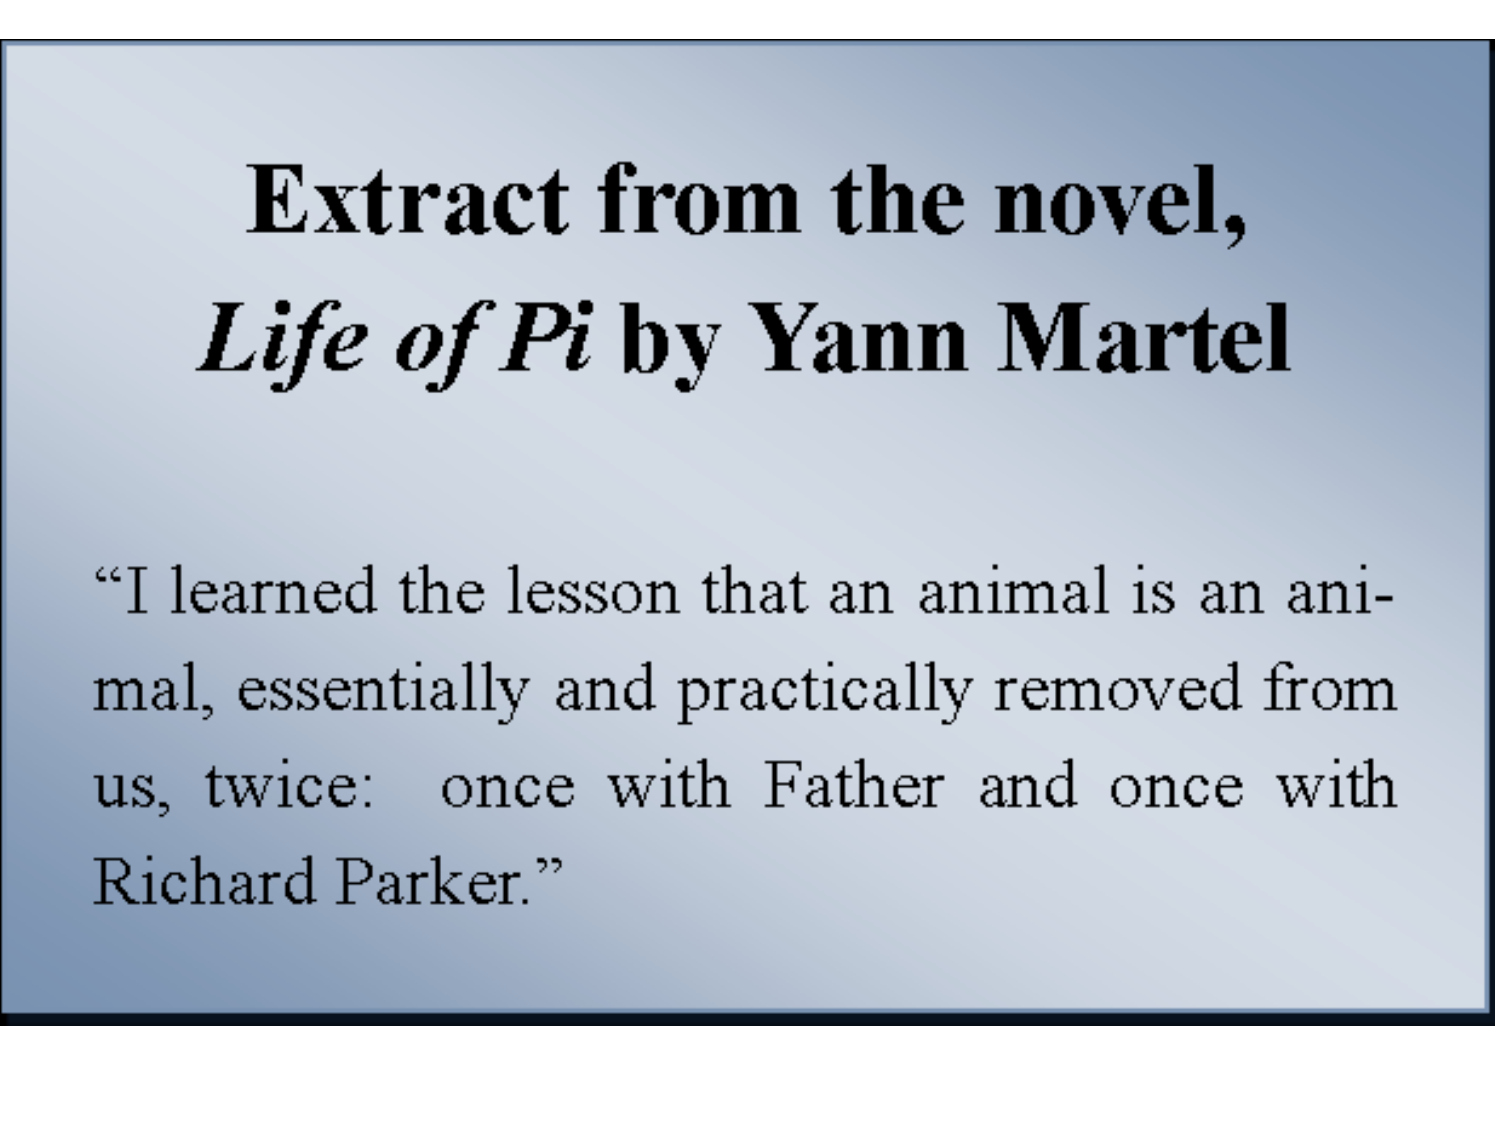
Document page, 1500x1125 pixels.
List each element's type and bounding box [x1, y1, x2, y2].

list [0, 39, 1495, 1026]
